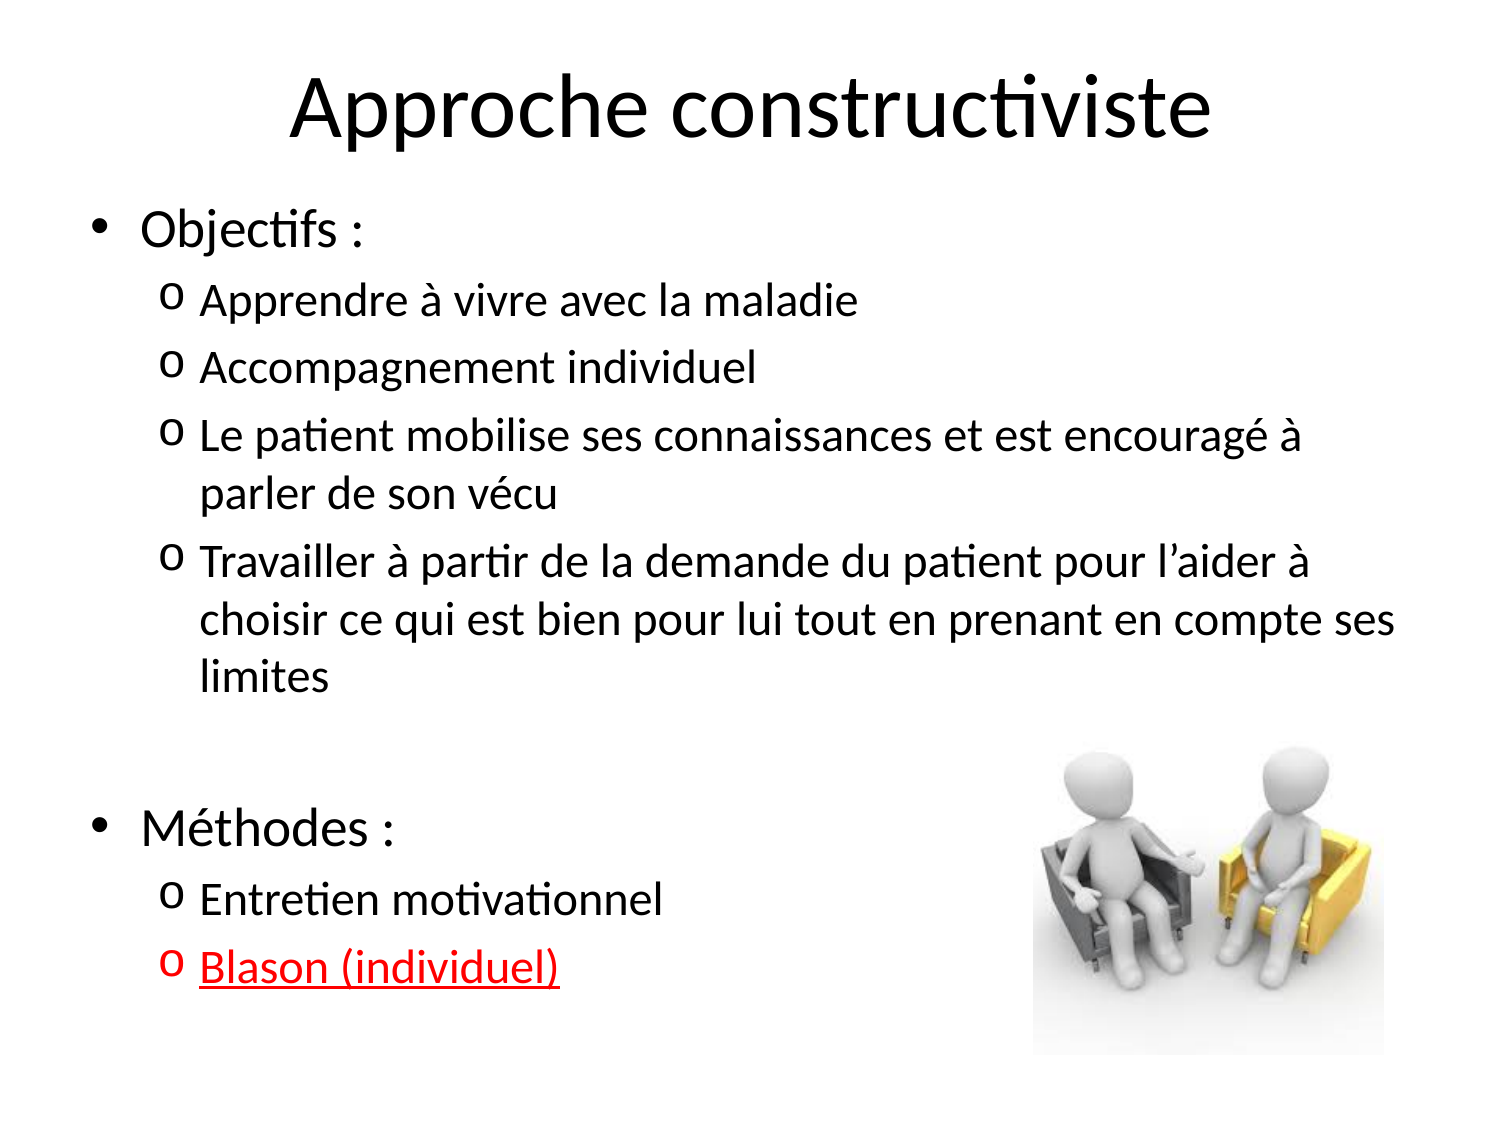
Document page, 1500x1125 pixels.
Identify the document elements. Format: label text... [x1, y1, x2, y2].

title Approche constructiviste [76, 30, 1427, 171]
list Objectifs : Apprendre à vivre avec la maladie Accompagnement individuel Le patient mobilise ses connaissances et est encouragé à parler de son vécu Travailler à partir de la demande du patient pour l’aider à choisir ce qui est bien pour lui tout en prenant en compte ses limites Méthodes : Entretien motivationnel Blason (individuel) [75, 184, 1425, 1005]
picture [1033, 703, 1384, 1055]
